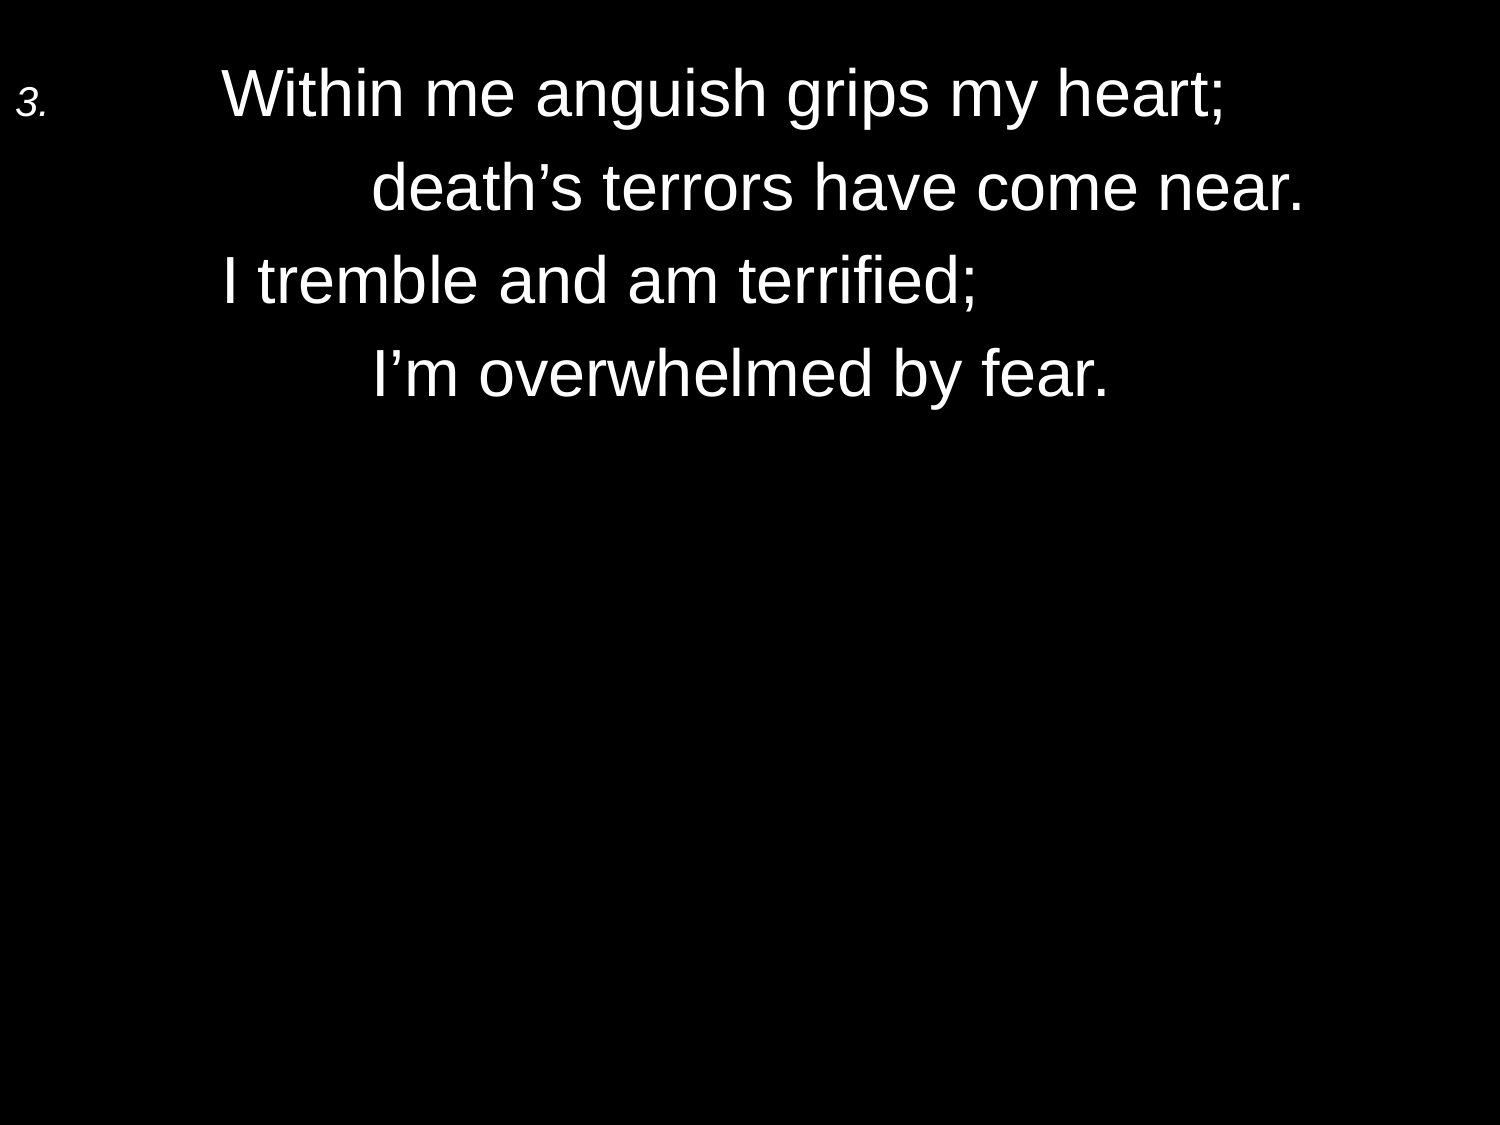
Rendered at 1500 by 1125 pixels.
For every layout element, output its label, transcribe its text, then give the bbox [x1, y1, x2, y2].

list 3. Within me anguish grips my heart; death’s terrors have come near. I tremble and am terrified; I’m overwhelmed by fear. [0, 42, 1500, 1047]
